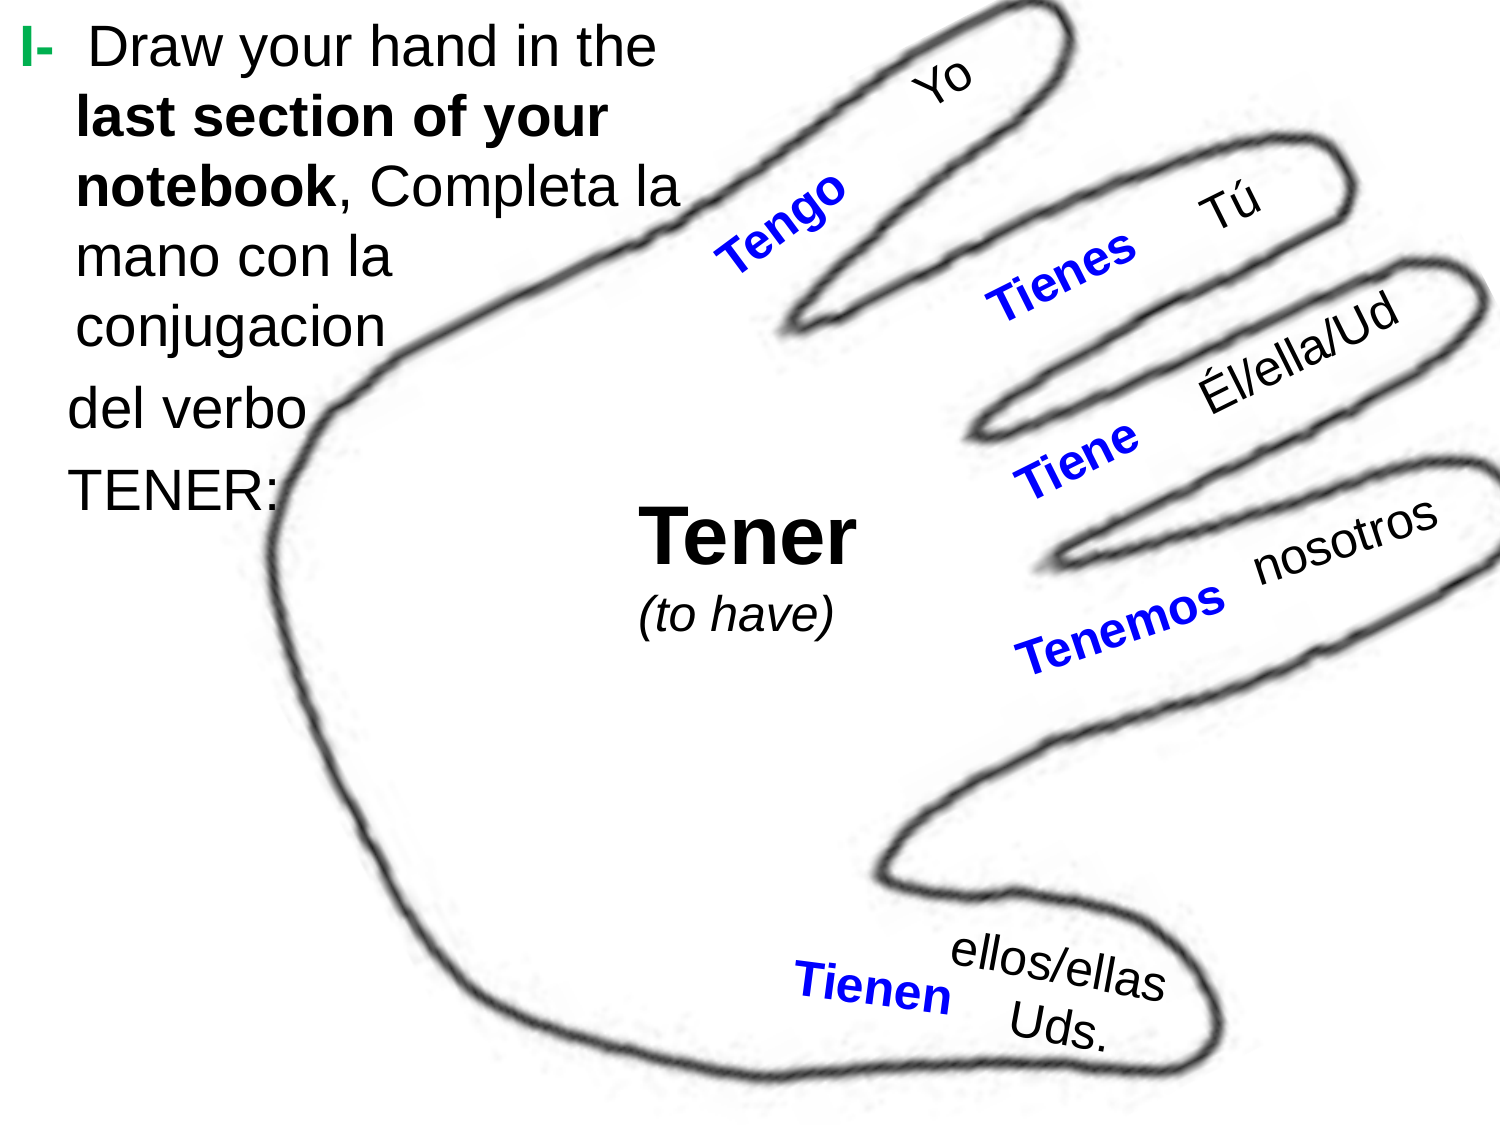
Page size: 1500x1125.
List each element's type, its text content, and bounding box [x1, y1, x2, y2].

picture [338, 0, 1500, 1125]
text_box I- Draw your hand in the last section of your notebook, Completa la mano con la conjugacion del verbo TENER: [4, 1, 415, 814]
